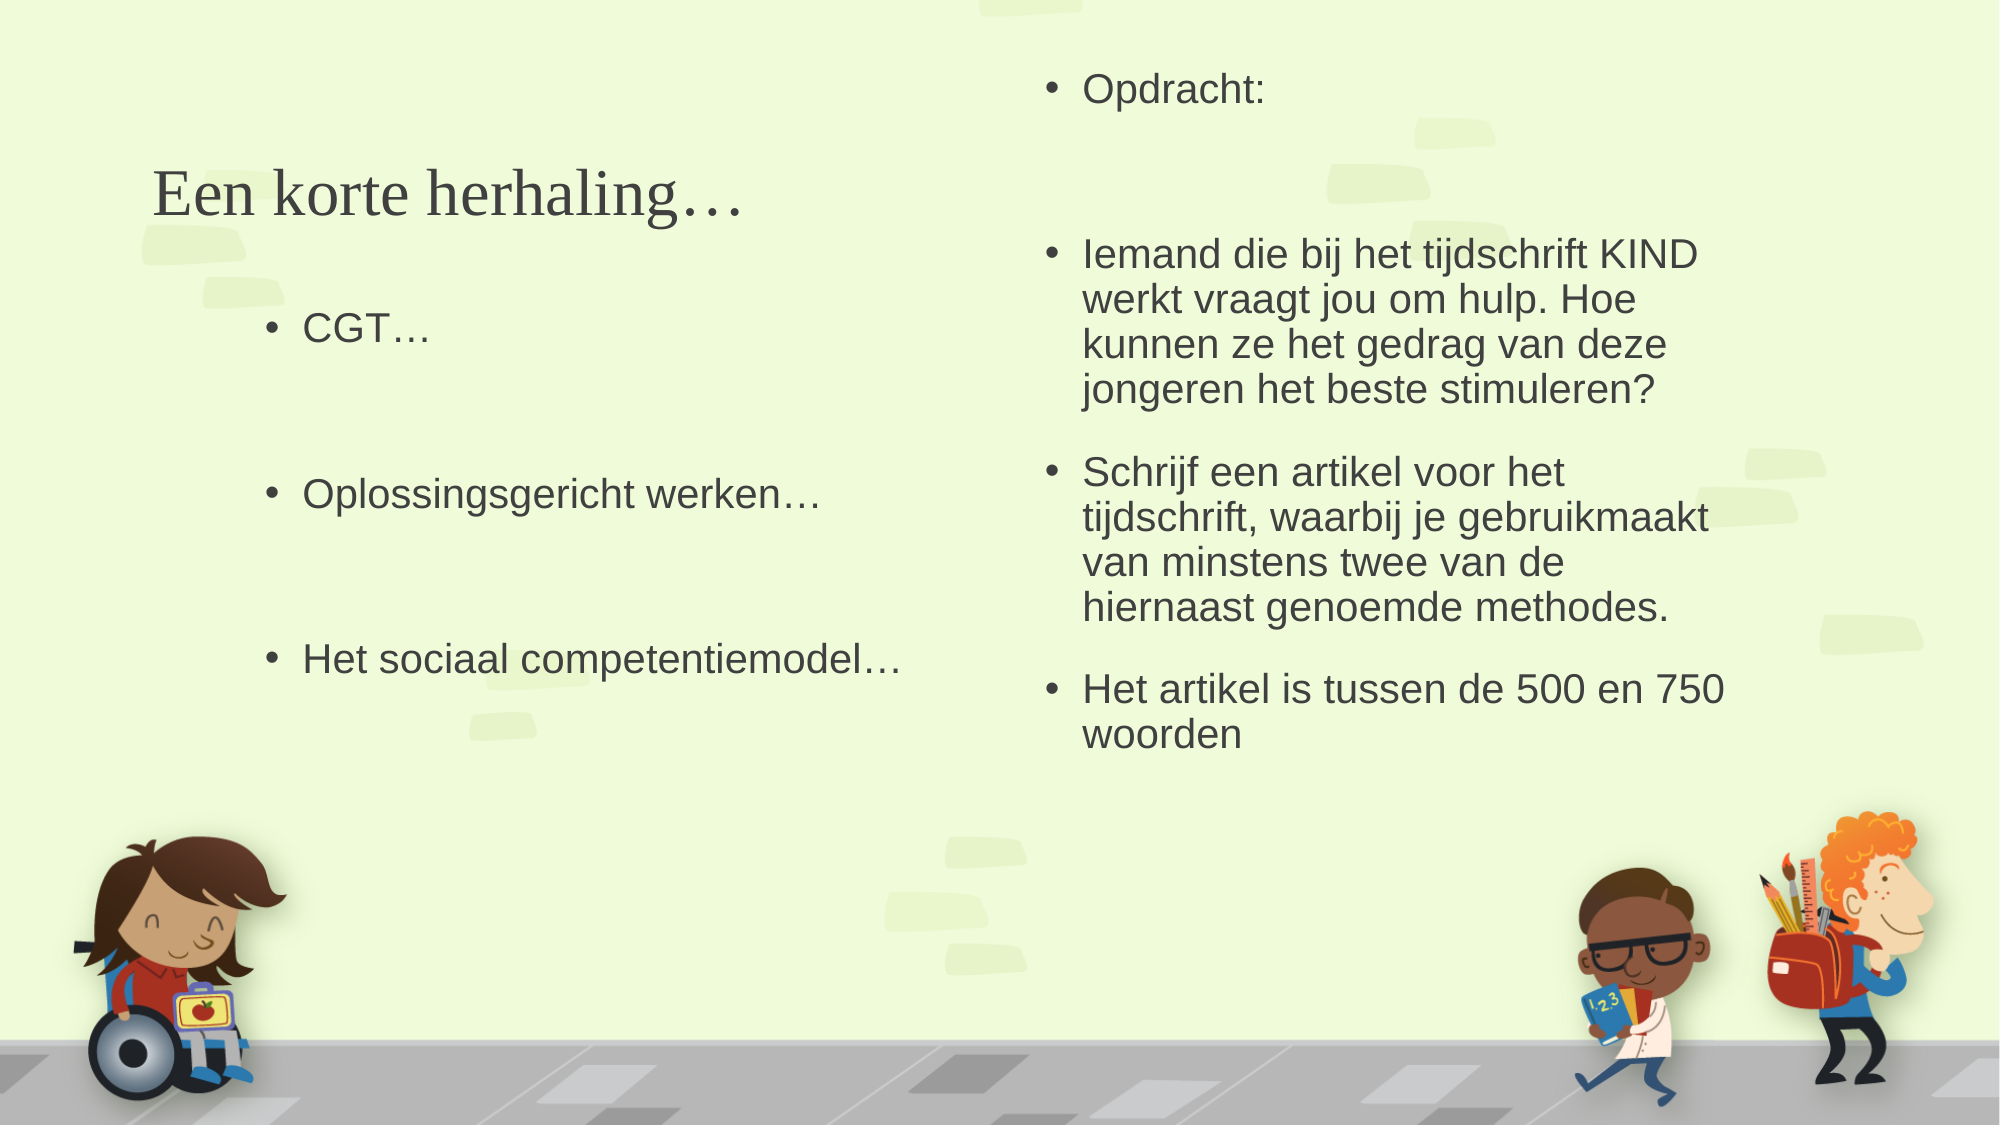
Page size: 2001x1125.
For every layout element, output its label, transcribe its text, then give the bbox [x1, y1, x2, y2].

list Opdracht: Iemand die bij het tijdschrift KIND werkt vraagt jou om hulp. Hoe kunnen ze het gedrag van deze jongeren het beste stimuleren? Schrijf een artikel voor het tijdschrift, waarbij je gebruikmaakt van minstens twee van de hiernaast genoemde methodes. Het artikel is tussen de 500 en 750 woorden [1029, 59, 1750, 870]
picture [0, 0, 2000, 1125]
title Een korte herhaling… [137, 59, 1029, 238]
list CGT… Oplossingsgericht werken… Het sociaal competentiemodel… [249, 299, 970, 870]
